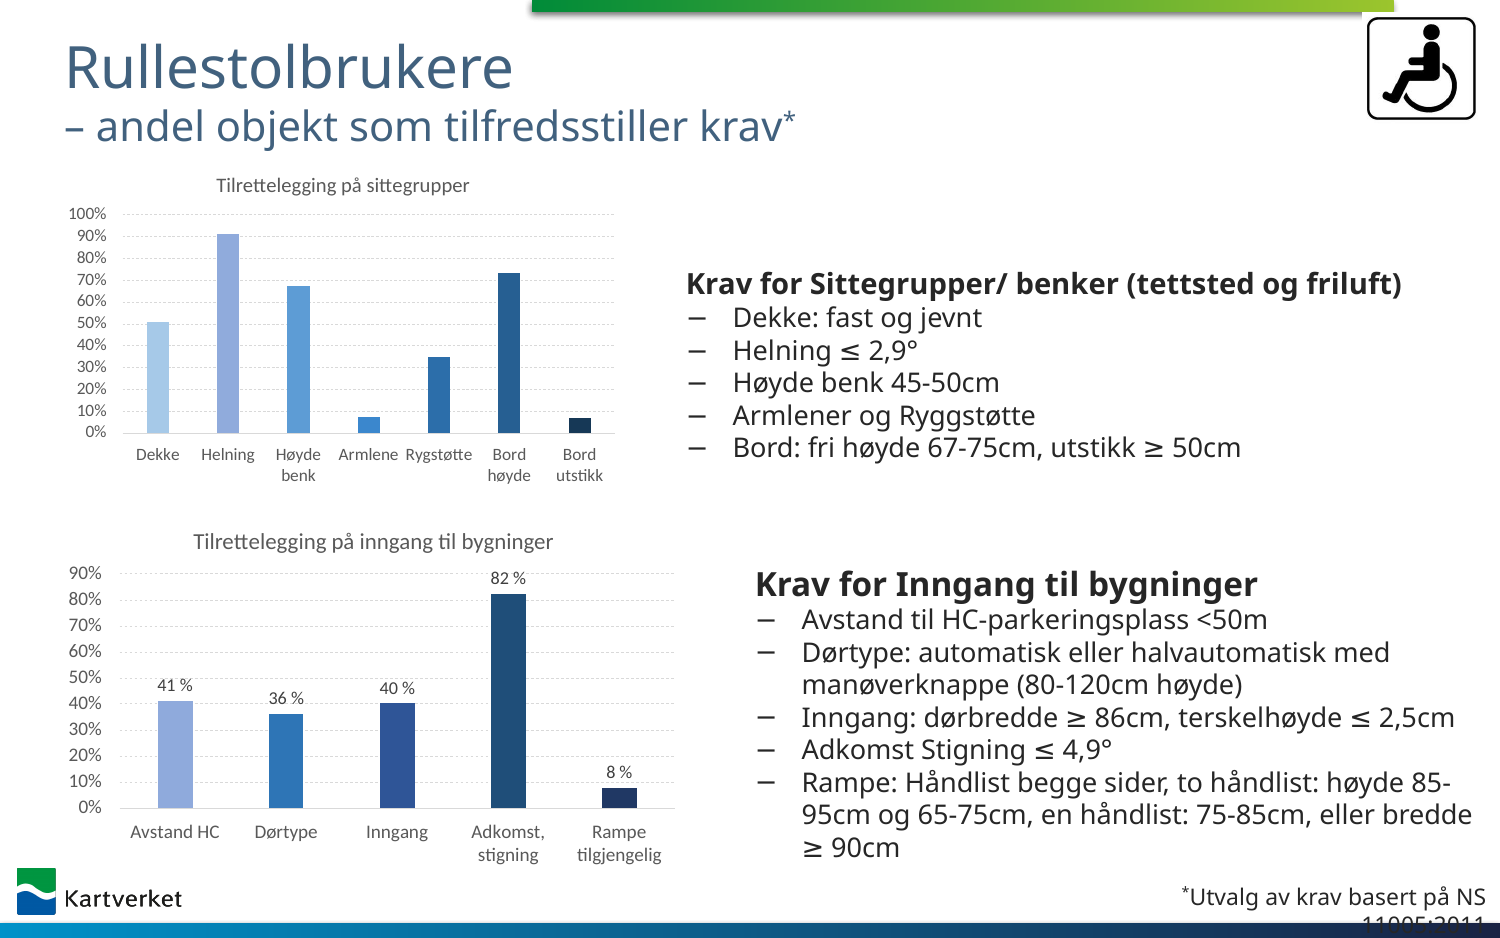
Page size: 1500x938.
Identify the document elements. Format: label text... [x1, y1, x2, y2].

text_box Krav for Sittegrupper/ benker (tettsted og friluft) Dekke: fast og jevnt Helning ≤ 2,9° Høyde benk 45-50cm Armlener og Ryggstøtte Bord: fri høyde 67-75cm, utstikk ≥ 50cm [670, 258, 1418, 471]
picture [62, 520, 686, 874]
text_box Krav for Inngang til bygninger Avstand til HC-parkeringsplass <50m Dørtype: automatisk eller halvautomatisk med manøverknappe (80-120cm høyde) Inngang: dørbredde ≥ 86cm, terskelhøyde ≤ 2,5cm Adkomst Stigning ≤ 4,9° Rampe: Håndlist begge sider, to håndlist: høyde 85-95cm og 65-75cm, en håndlist: 75-85cm, eller bredde ≥ 90cm [740, 555, 1491, 870]
text_box *Utvalg av krav basert på NS 11005:2011 [1068, 873, 1500, 938]
picture [1362, 12, 1481, 126]
picture [62, 166, 625, 492]
text_box Rullestolbrukere – andel objekt som tilfredsstiller krav* [49, 25, 1431, 158]
